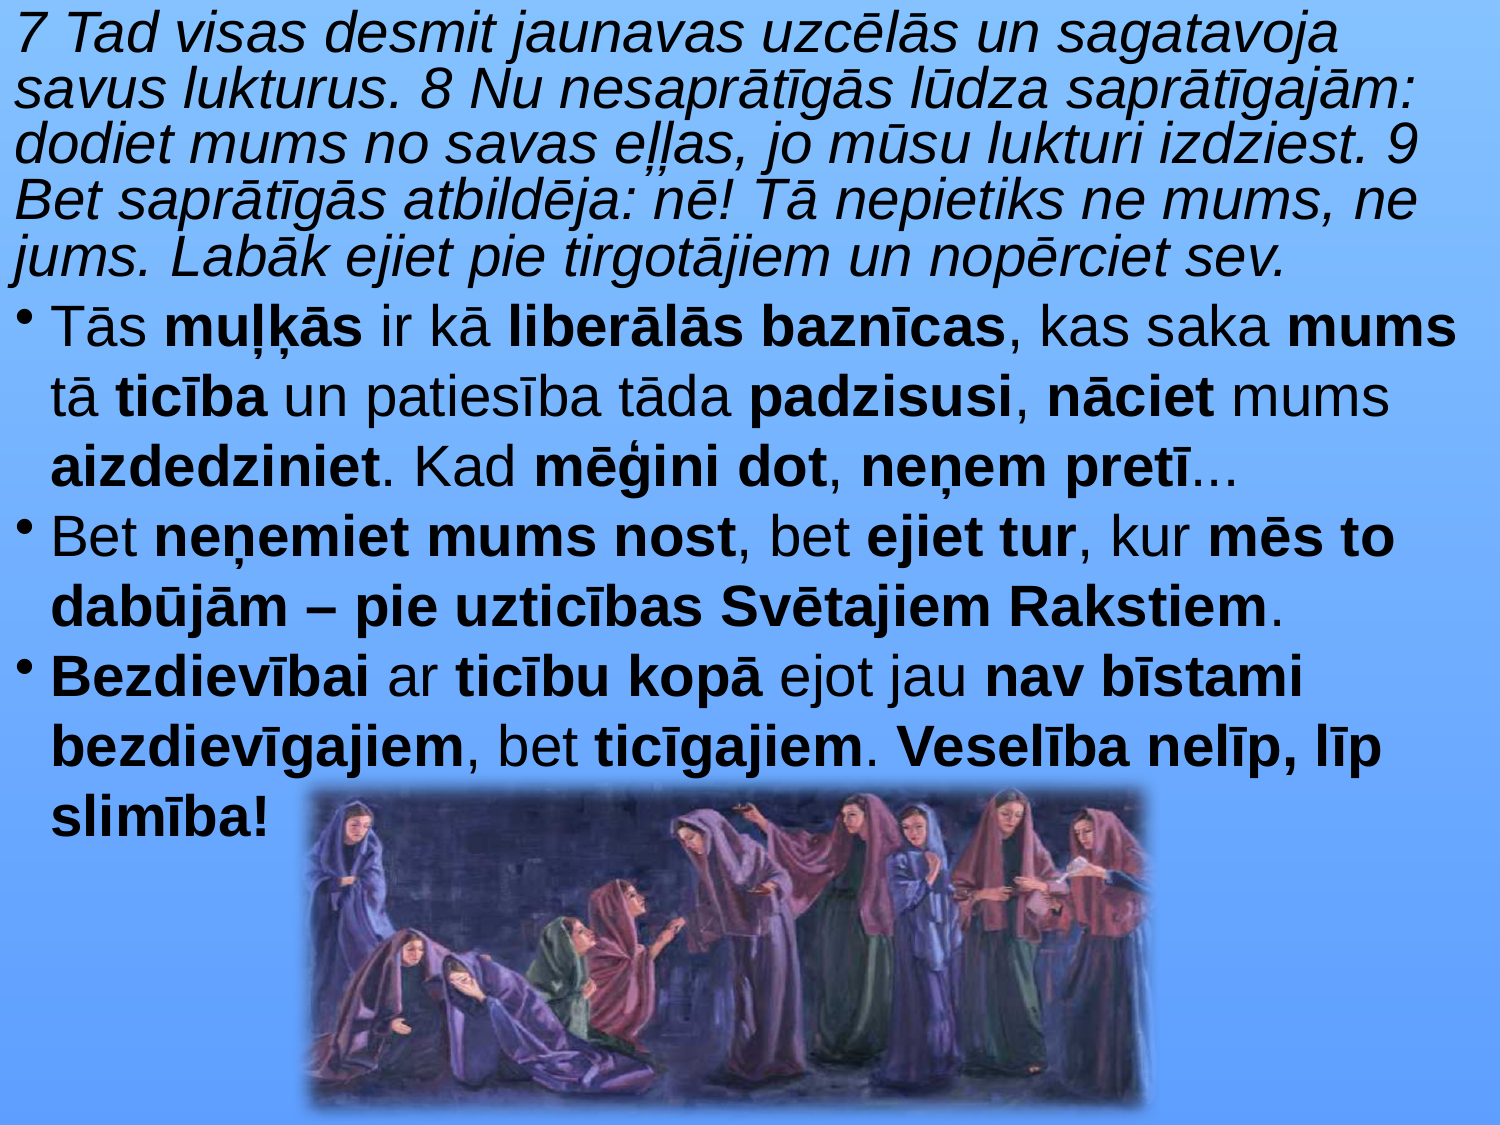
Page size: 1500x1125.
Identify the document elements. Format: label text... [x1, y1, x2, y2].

text_box 7 Tad visas desmit jaunavas uzcēlās un sagatavoja savus lukturus. 8 Nu nesaprātīgās lūdza saprātīgajām: dodiet mums no savas eļļas, jo mūsu lukturi izdziest. 9 Bet saprātīgās atbildēja: nē! Tā nepietiks ne mums, ne jums. Labāk ejiet pie tirgotājiem un nopērciet sev. [0, 0, 1500, 295]
text_box Tās muļķās ir kā liberālās baznīcas, kas saka mums tā ticība un patiesība tāda padzisusi, nāciet mums aizdedziniet. Kad mēģini dot, neņem pretī... Bet neņemiet mums nost, bet ejiet tur, kur mēs to dabūjām – pie uzticības Svētajiem Rakstiem. Bezdievībai ar ticību kopā ejot jau nav bīstami bezdievīgajiem, bet ticīgajiem. Veselība nelīp, līp slimība! [0, 295, 1500, 856]
picture [292, 772, 1160, 1125]
